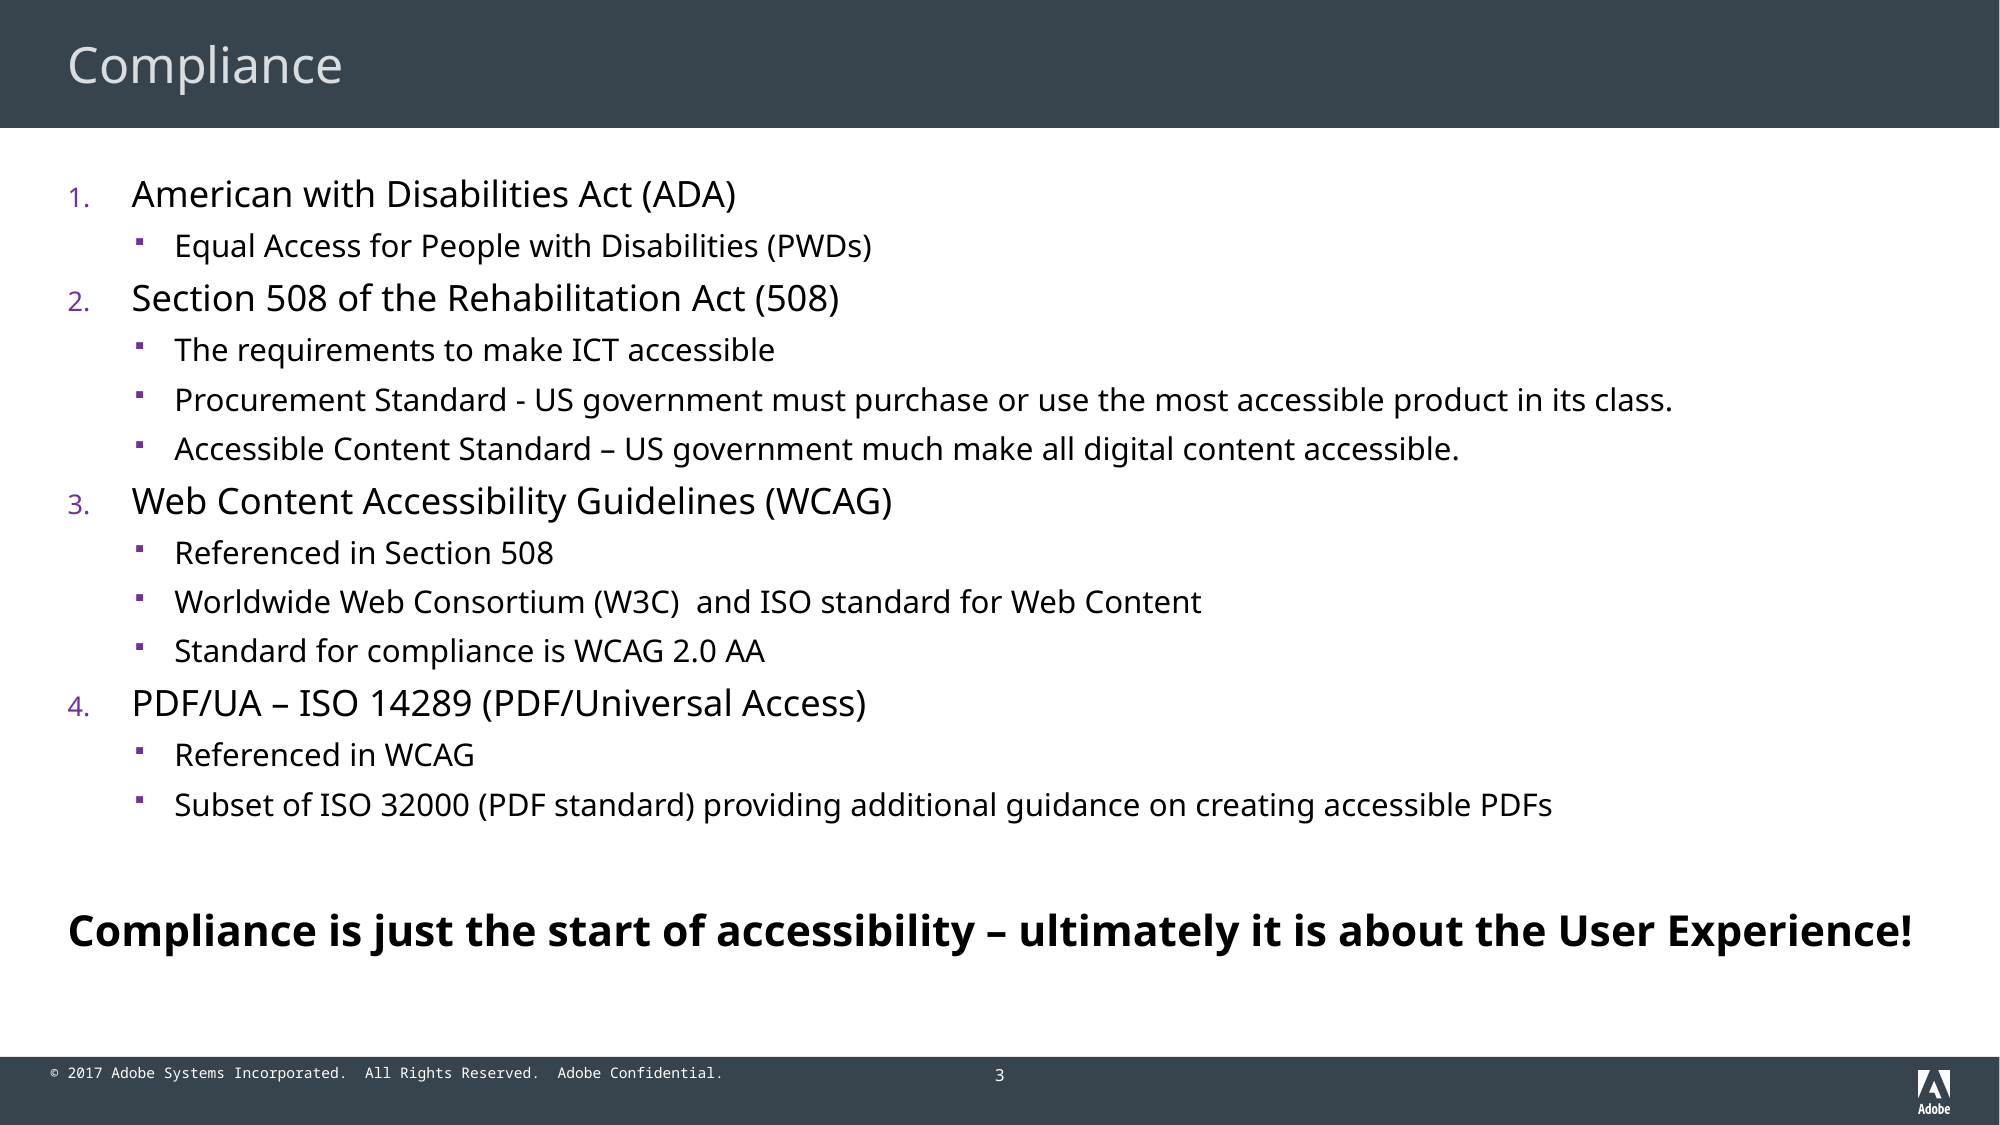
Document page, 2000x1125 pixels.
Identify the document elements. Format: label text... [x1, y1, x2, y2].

picture [1918, 1070, 1950, 1114]
list American with Disabilities Act (ADA) Equal Access for People with Disabilities (PWDs) Section 508 of the Rehabilitation Act (508) The requirements to make ICT accessible Procurement Standard - US government must purchase or use the most accessible product in its class. Accessible Content Standard – US government much make all digital content accessible. Web Content Accessibility Guidelines (WCAG) Referenced in Section 508 Worldwide Web Consortium (W3C) and ISO standard for Web Content Standard for compliance is WCAG 2.0 AA PDF/UA – ISO 14289 (PDF/Universal Access) Referenced in WCAG Subset of ISO 32000 (PDF standard) providing additional guidance on creating accessible PDFs Compliance is just the start of accessibility – ultimately it is about the User Experience! [49, 162, 1950, 1040]
title Compliance [49, 30, 1950, 98]
slide_number 3 [916, 1062, 1083, 1091]
